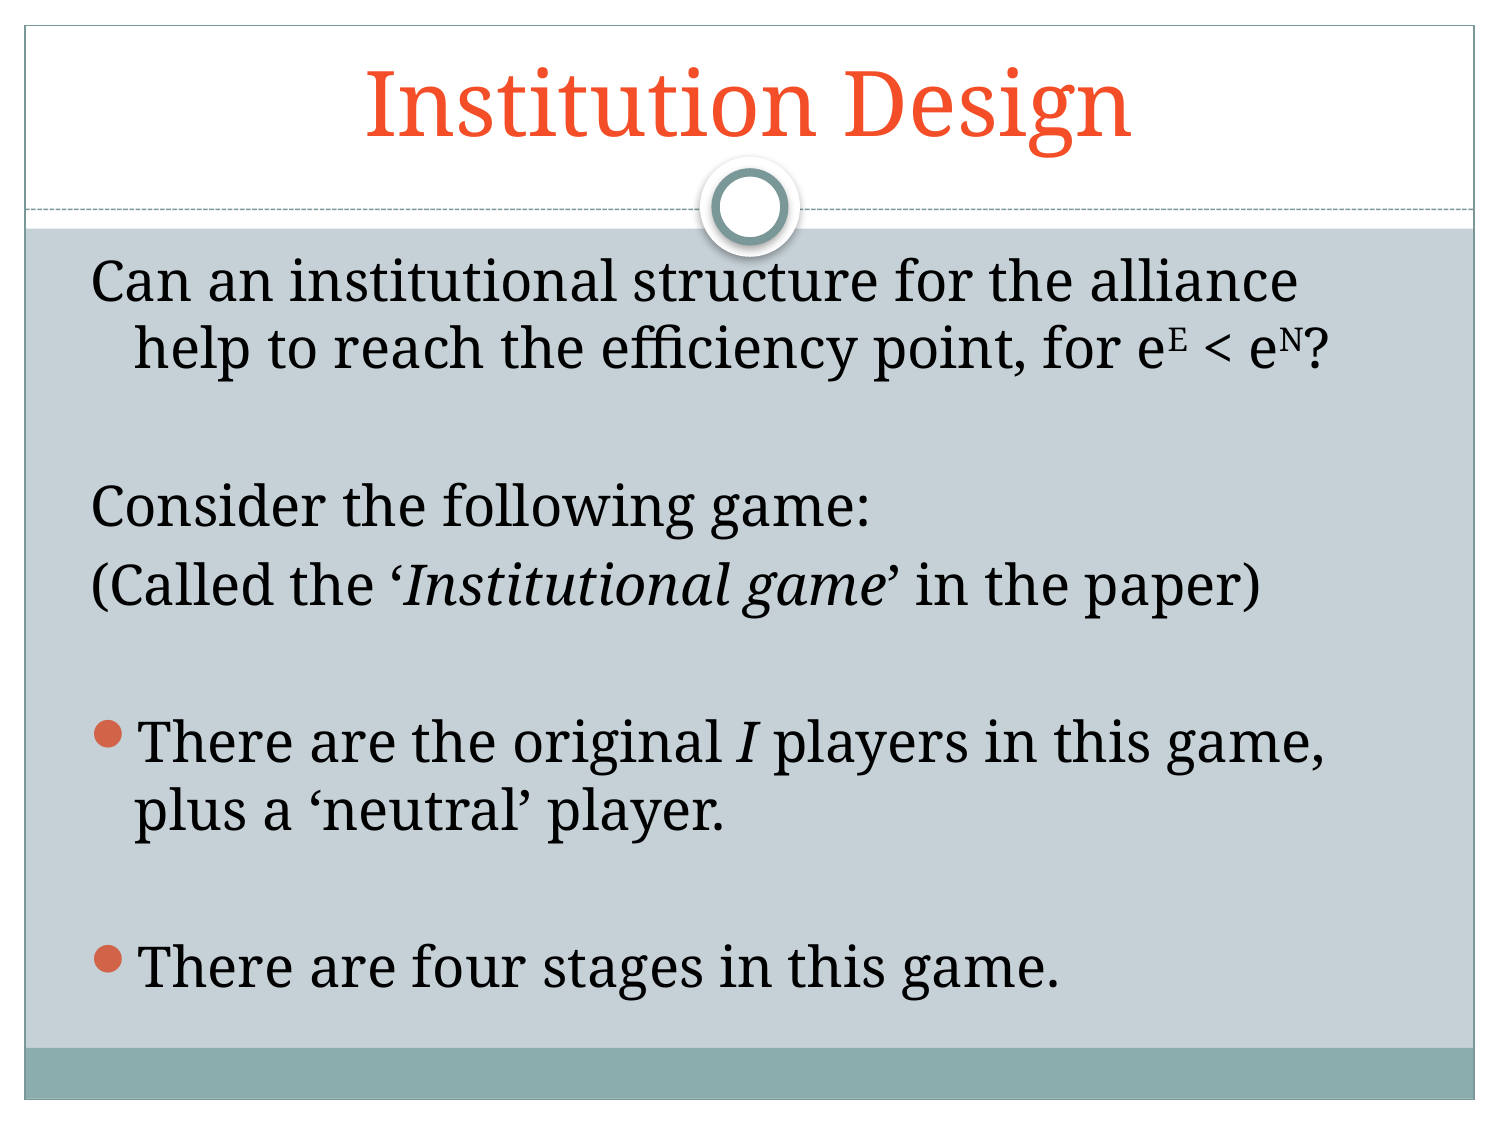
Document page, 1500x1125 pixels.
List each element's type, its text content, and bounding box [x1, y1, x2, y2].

list Can an institutional structure for the alliance help to reach the efficiency point, for eE < eN? Consider the following game: (Called the ‘Institutional game’ in the paper) There are the original I players in this game, plus a ‘neutral’ player. There are four stages in this game. [74, 237, 1426, 1125]
title Institution Design [49, 37, 1450, 163]
